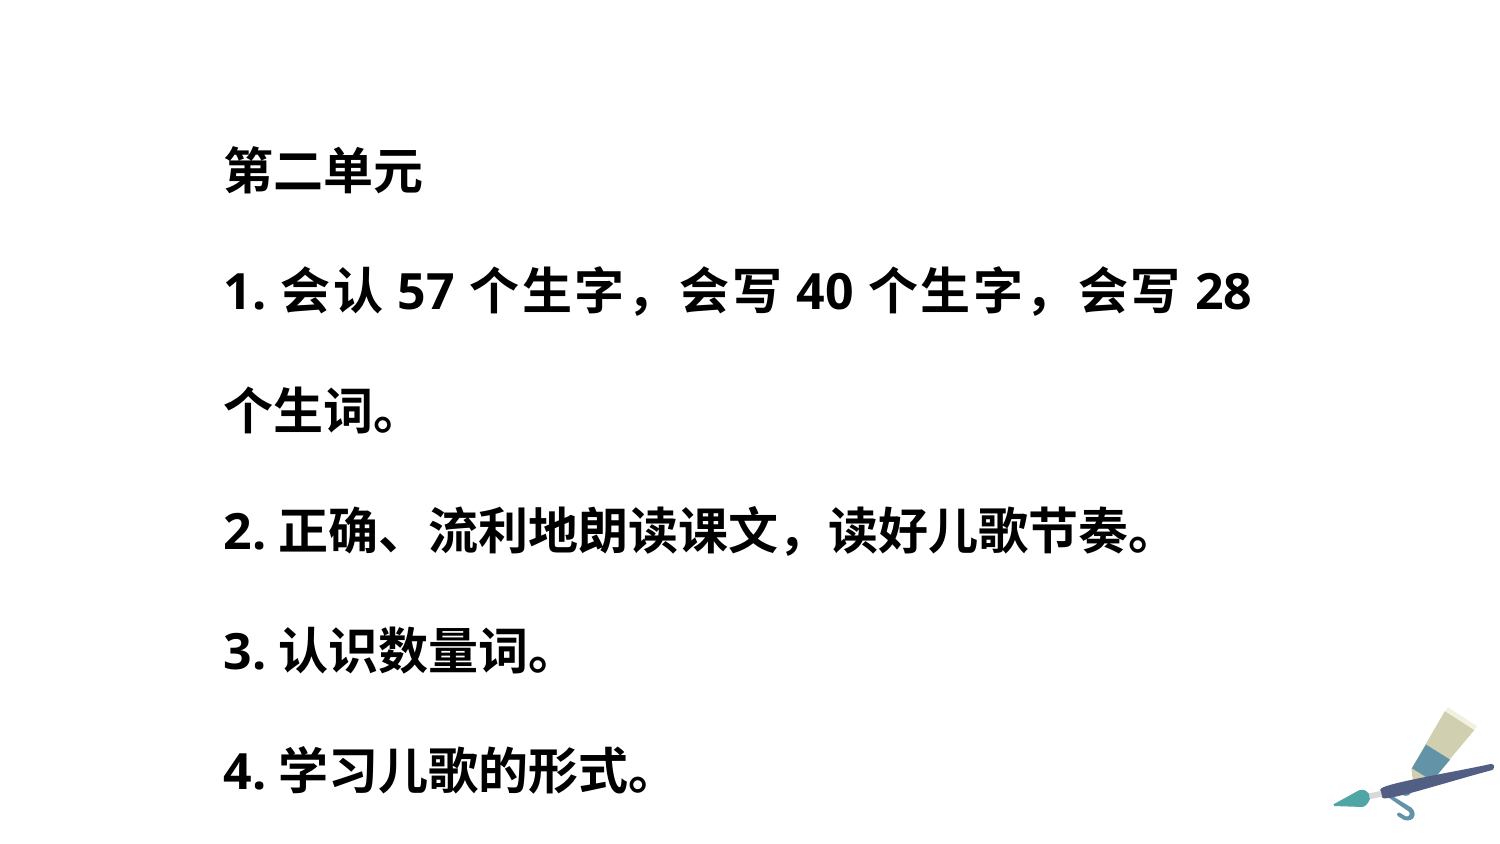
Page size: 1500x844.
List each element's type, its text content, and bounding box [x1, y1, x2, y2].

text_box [1358, 708, 1481, 844]
text_box 第二单元 1.会认57个生字，会写40个生字，会写28个生词。 2.正确、流利地朗读课文，读好儿歌节奏。 3.认识数量词。 4.学习儿歌的形式。 [162, 72, 1280, 808]
